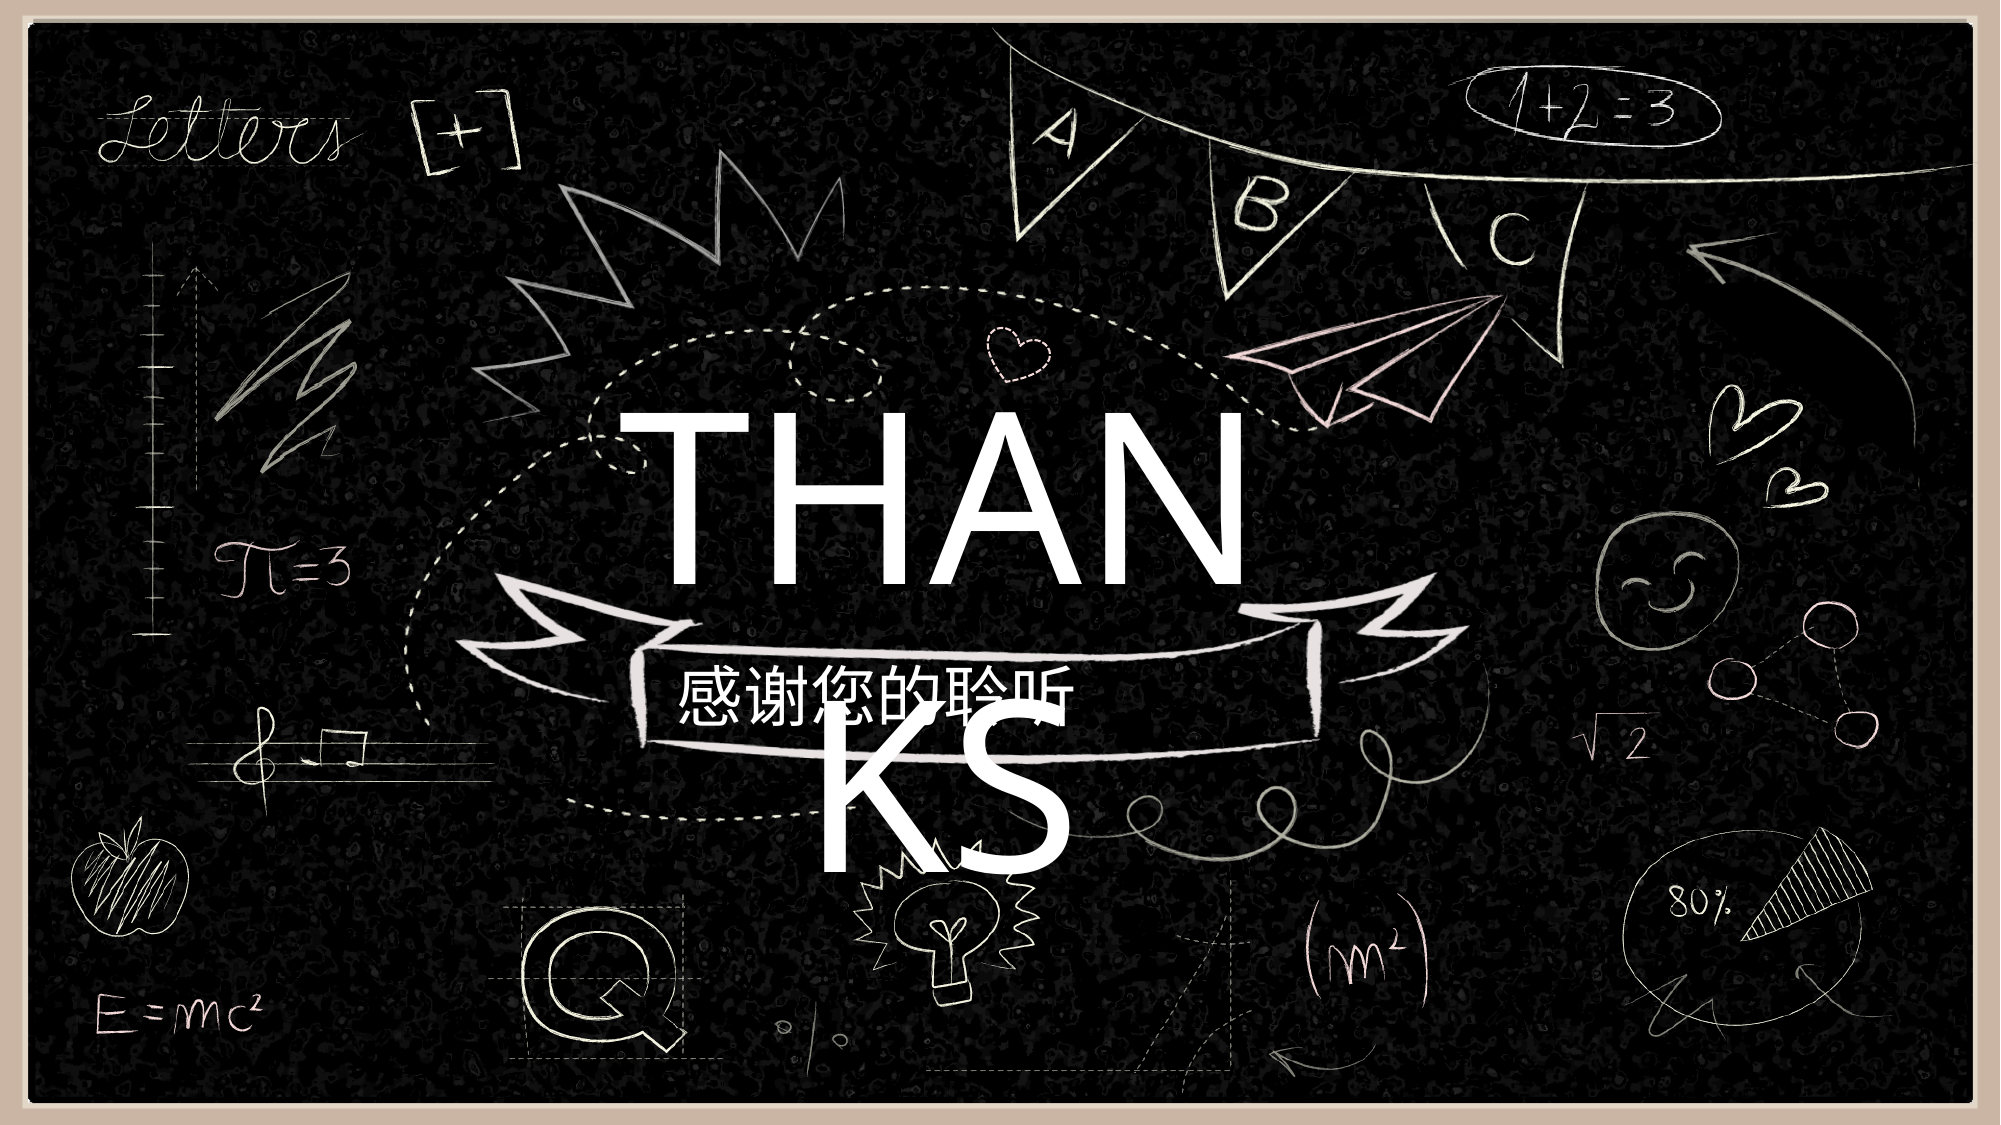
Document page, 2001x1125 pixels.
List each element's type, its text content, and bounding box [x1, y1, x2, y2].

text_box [1570, 263, 2000, 1041]
picture [0, 0, 2000, 1125]
text_box THANKS [531, 765, 1014, 837]
